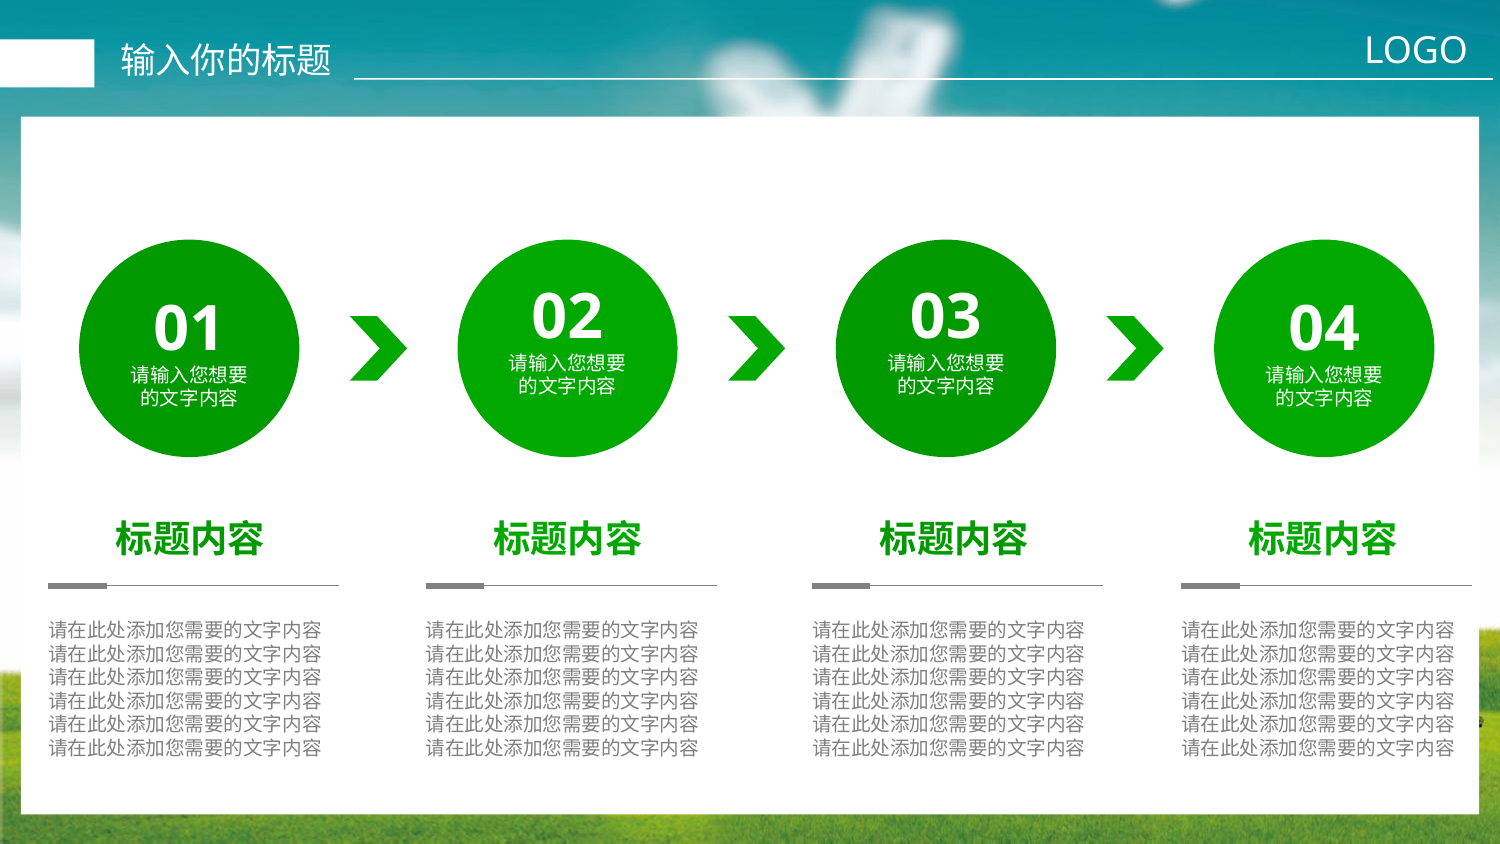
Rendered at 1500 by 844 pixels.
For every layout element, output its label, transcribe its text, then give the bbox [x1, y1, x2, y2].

text_box [1106, 316, 1164, 381]
text_box 02 请输入您想要的文字内容 [457, 239, 678, 458]
text_box [728, 316, 786, 381]
picture [0, 0, 1500, 844]
text_box 标题内容 [41, 507, 339, 568]
text_box 04 请输入您想要的文字内容 [1214, 239, 1435, 458]
text_box 请在此处添加您需要的文字内容请在此处添加您需要的文字内容请在此处添加您需要的文字内容请在此处添加您需要的文字内容 请在此处添加您需要的文字内容 请在此处添加您需要的文字内容 [425, 618, 717, 783]
text_box 标题内容 [1174, 507, 1473, 568]
text_box 请在此处添加您需要的文字内容请在此处添加您需要的文字内容请在此处添加您需要的文字内容请在此处添加您需要的文字内容 请在此处添加您需要的文字内容 请在此处添加您需要的文字内容 [812, 618, 1103, 783]
text_box 请在此处添加您需要的文字内容请在此处添加您需要的文字内容请在此处添加您需要的文字内容请在此处添加您需要的文字内容 请在此处添加您需要的文字内容 请在此处添加您需要的文字内容 [48, 618, 339, 830]
text_box 请在此处添加您需要的文字内容请在此处添加您需要的文字内容请在此处添加您需要的文字内容请在此处添加您需要的文字内容 请在此处添加您需要的文字内容 请在此处添加您需要的文字内容 [1181, 618, 1473, 783]
text_box 01 请输入您想要的文字内容 [79, 239, 300, 458]
text_box 标题内容 [419, 507, 717, 568]
text_box [349, 316, 408, 381]
text_box 03 请输入您想要的文字内容 [835, 239, 1057, 458]
text_box 标题内容 [805, 507, 1103, 568]
